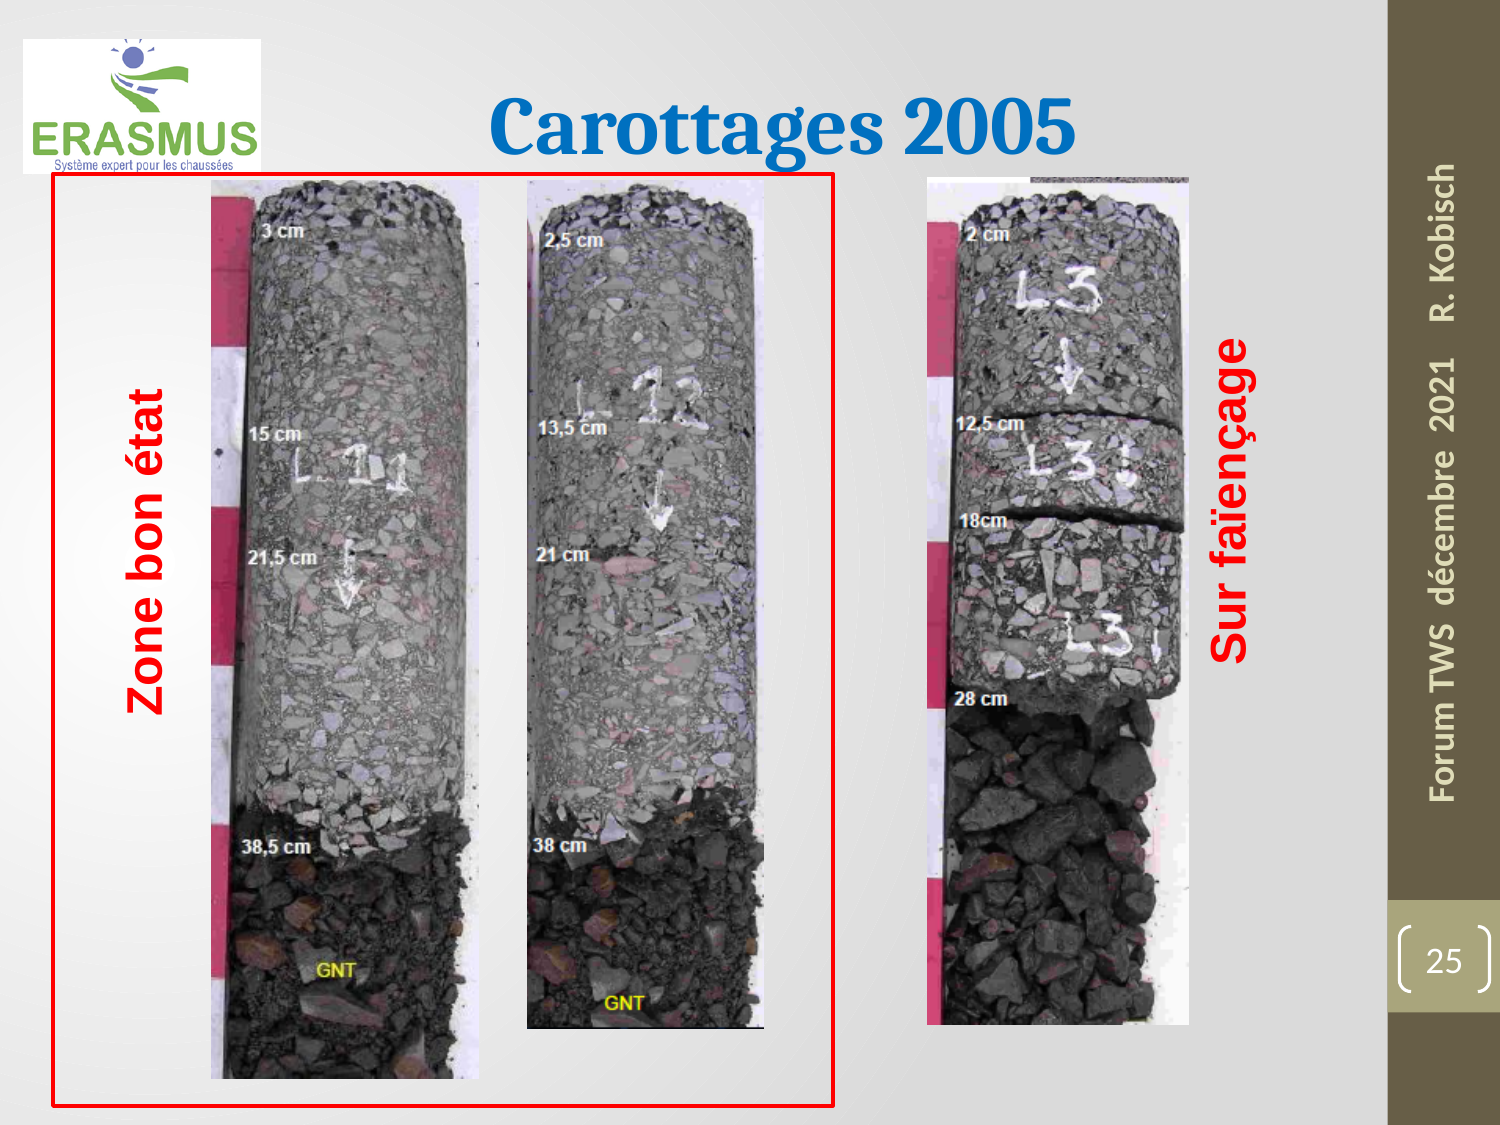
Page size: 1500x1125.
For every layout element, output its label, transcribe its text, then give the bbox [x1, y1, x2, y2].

picture [526, 179, 764, 1030]
picture [210, 179, 479, 1080]
text_box Sur faïençage [1199, 255, 1263, 681]
text_box Carottages 2005 [290, 63, 1295, 179]
text_box [51, 172, 835, 1108]
footer Forum TWS décembre 2021 R. Kobisch [1408, 78, 1469, 889]
picture [23, 38, 262, 175]
picture [926, 176, 1189, 1025]
slide_number 25 [1397, 924, 1492, 994]
